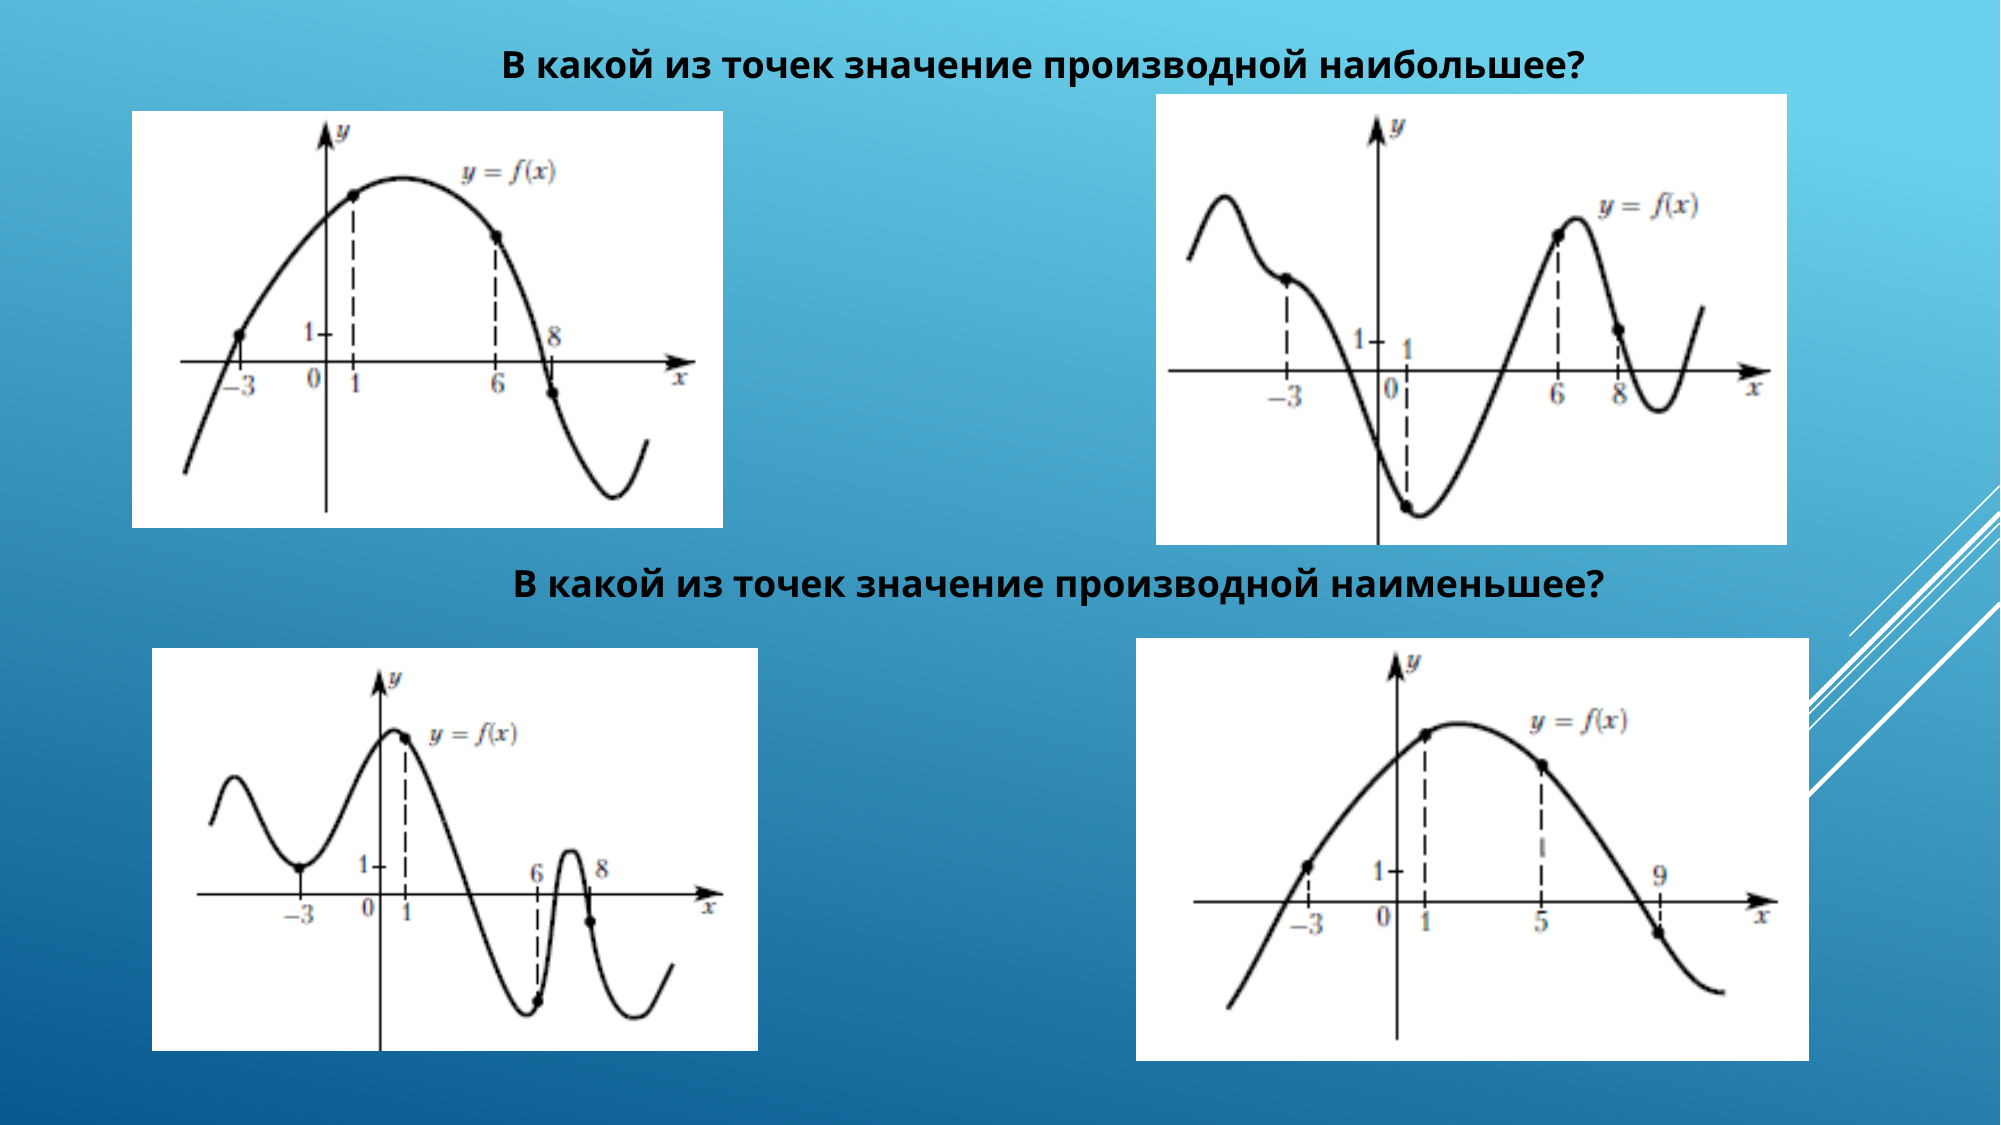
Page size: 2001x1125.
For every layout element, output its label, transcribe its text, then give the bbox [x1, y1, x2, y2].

picture [152, 648, 758, 1051]
picture [1136, 638, 1810, 1061]
text_box В какой из точек значение производной наибольшее? [486, 33, 1694, 94]
text_box В какой из точек значение производной наименьшее? [497, 552, 1705, 613]
picture [1155, 94, 1787, 546]
picture [132, 110, 724, 529]
